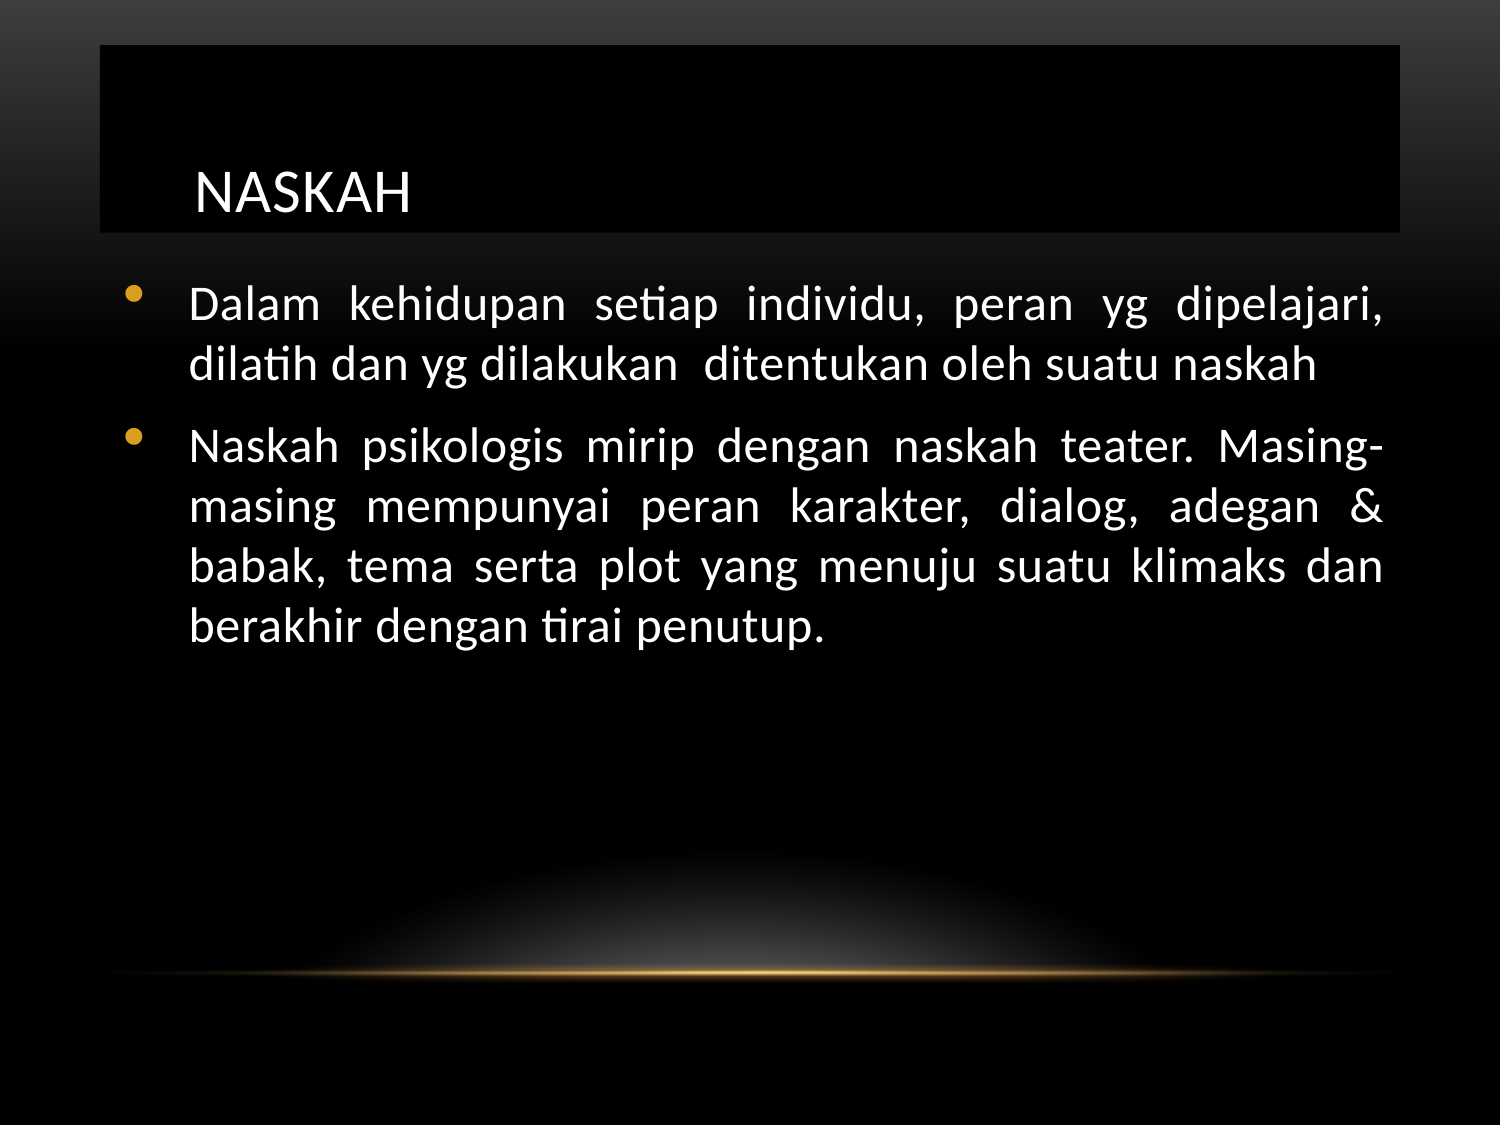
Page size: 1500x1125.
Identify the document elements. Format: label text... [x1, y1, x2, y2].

title Naskah [99, 45, 1400, 233]
list Dalam kehidupan setiap individu, peran yg dipelajari, dilatih dan yg dilakukan ditentukan oleh suatu naskah Naskah psikologis mirip dengan naskah teater. Masing-masing mempunyai peran karakter, dialog, adegan & babak, tema serta plot yang menuju suatu klimaks dan berakhir dengan tirai penutup. [99, 262, 1400, 938]
picture [0, 0, 1500, 1125]
